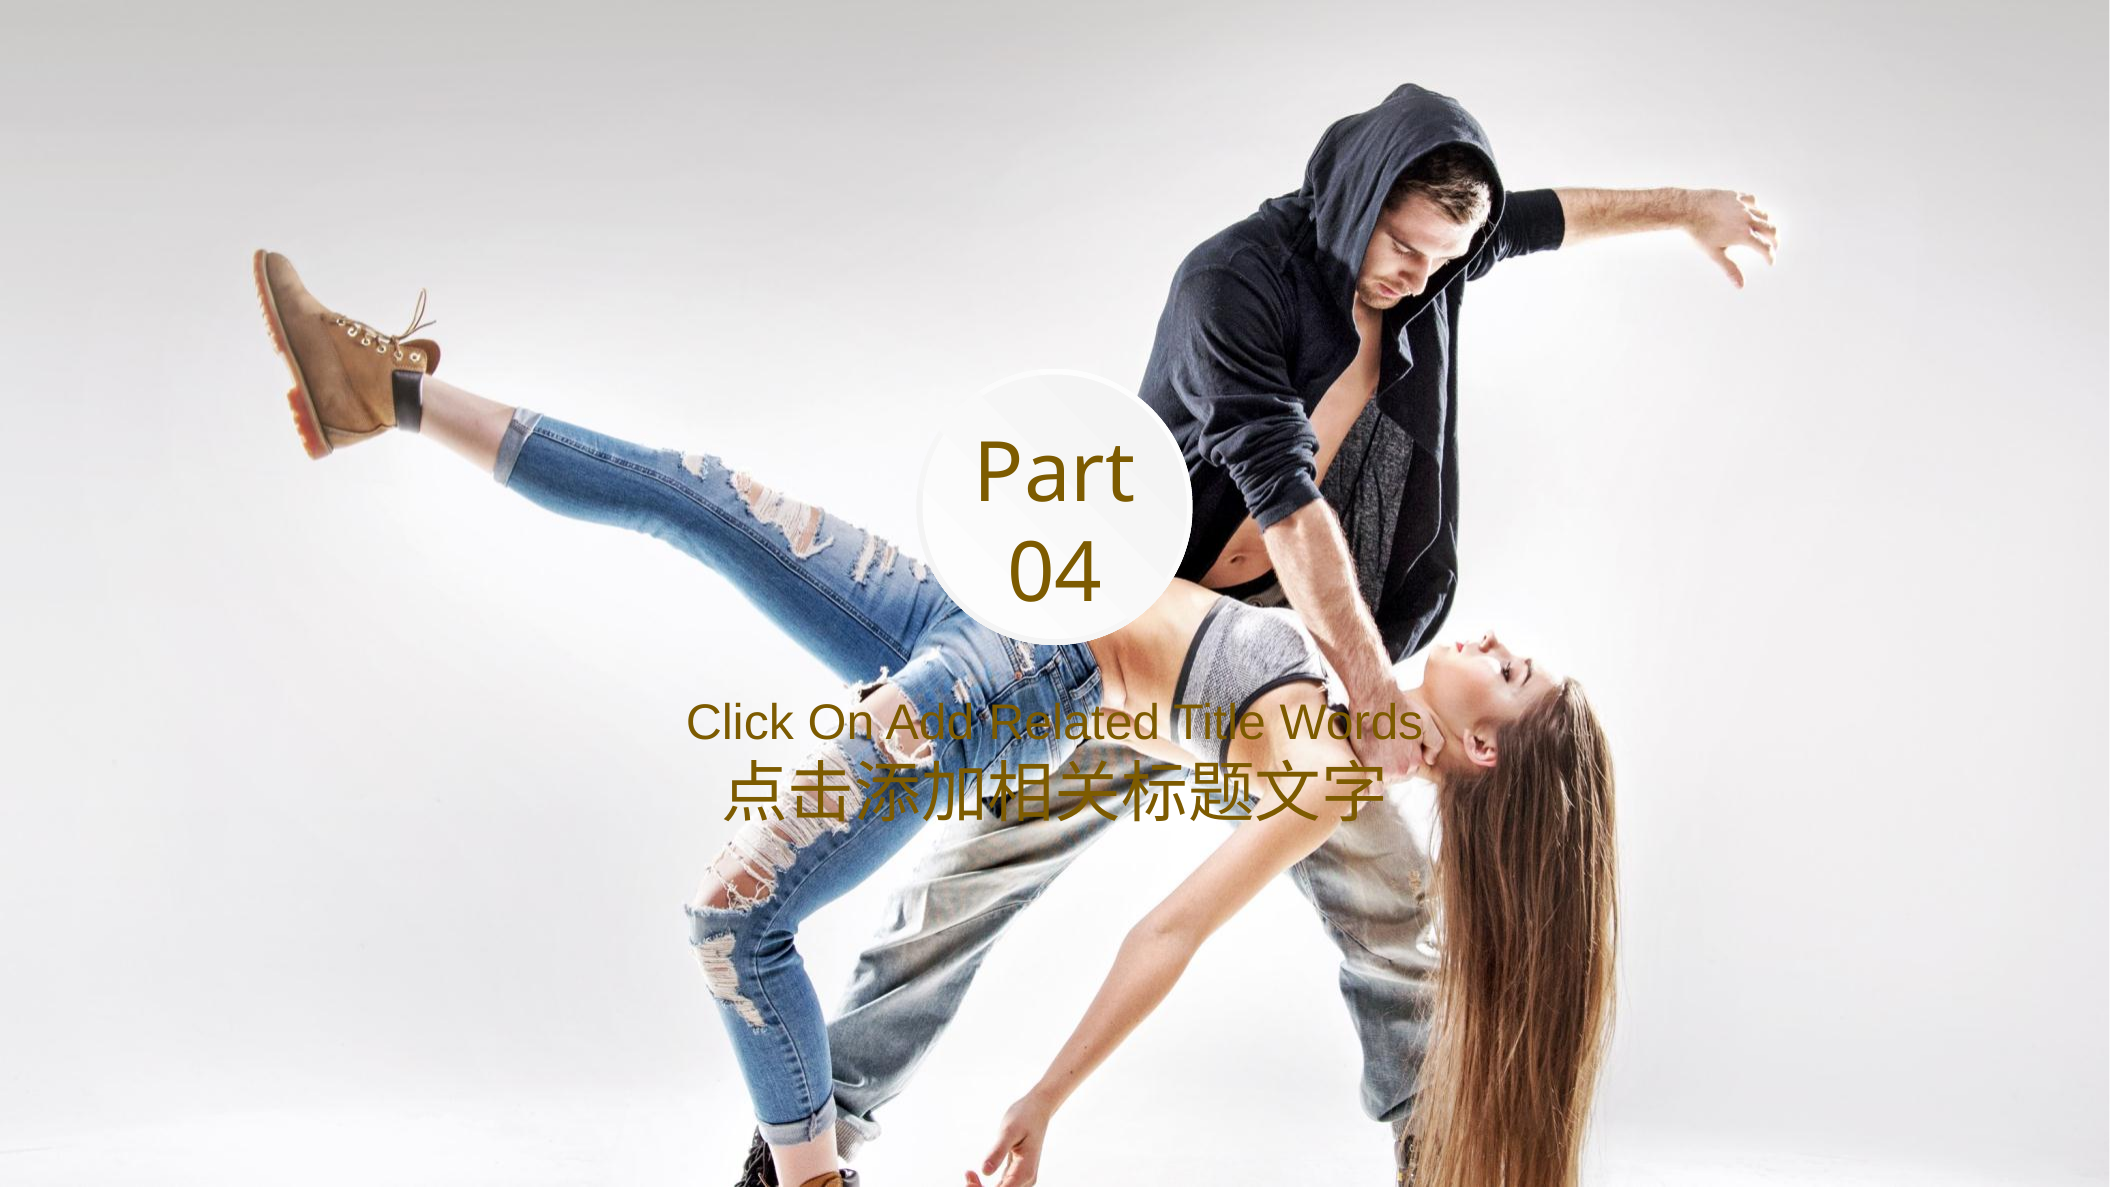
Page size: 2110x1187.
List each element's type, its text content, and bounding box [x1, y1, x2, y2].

text_box Click On Add Related Title Words 点击添加相关标题文字 [631, 682, 1479, 837]
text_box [916, 368, 1193, 645]
text_box [0, 0, 2110, 1187]
